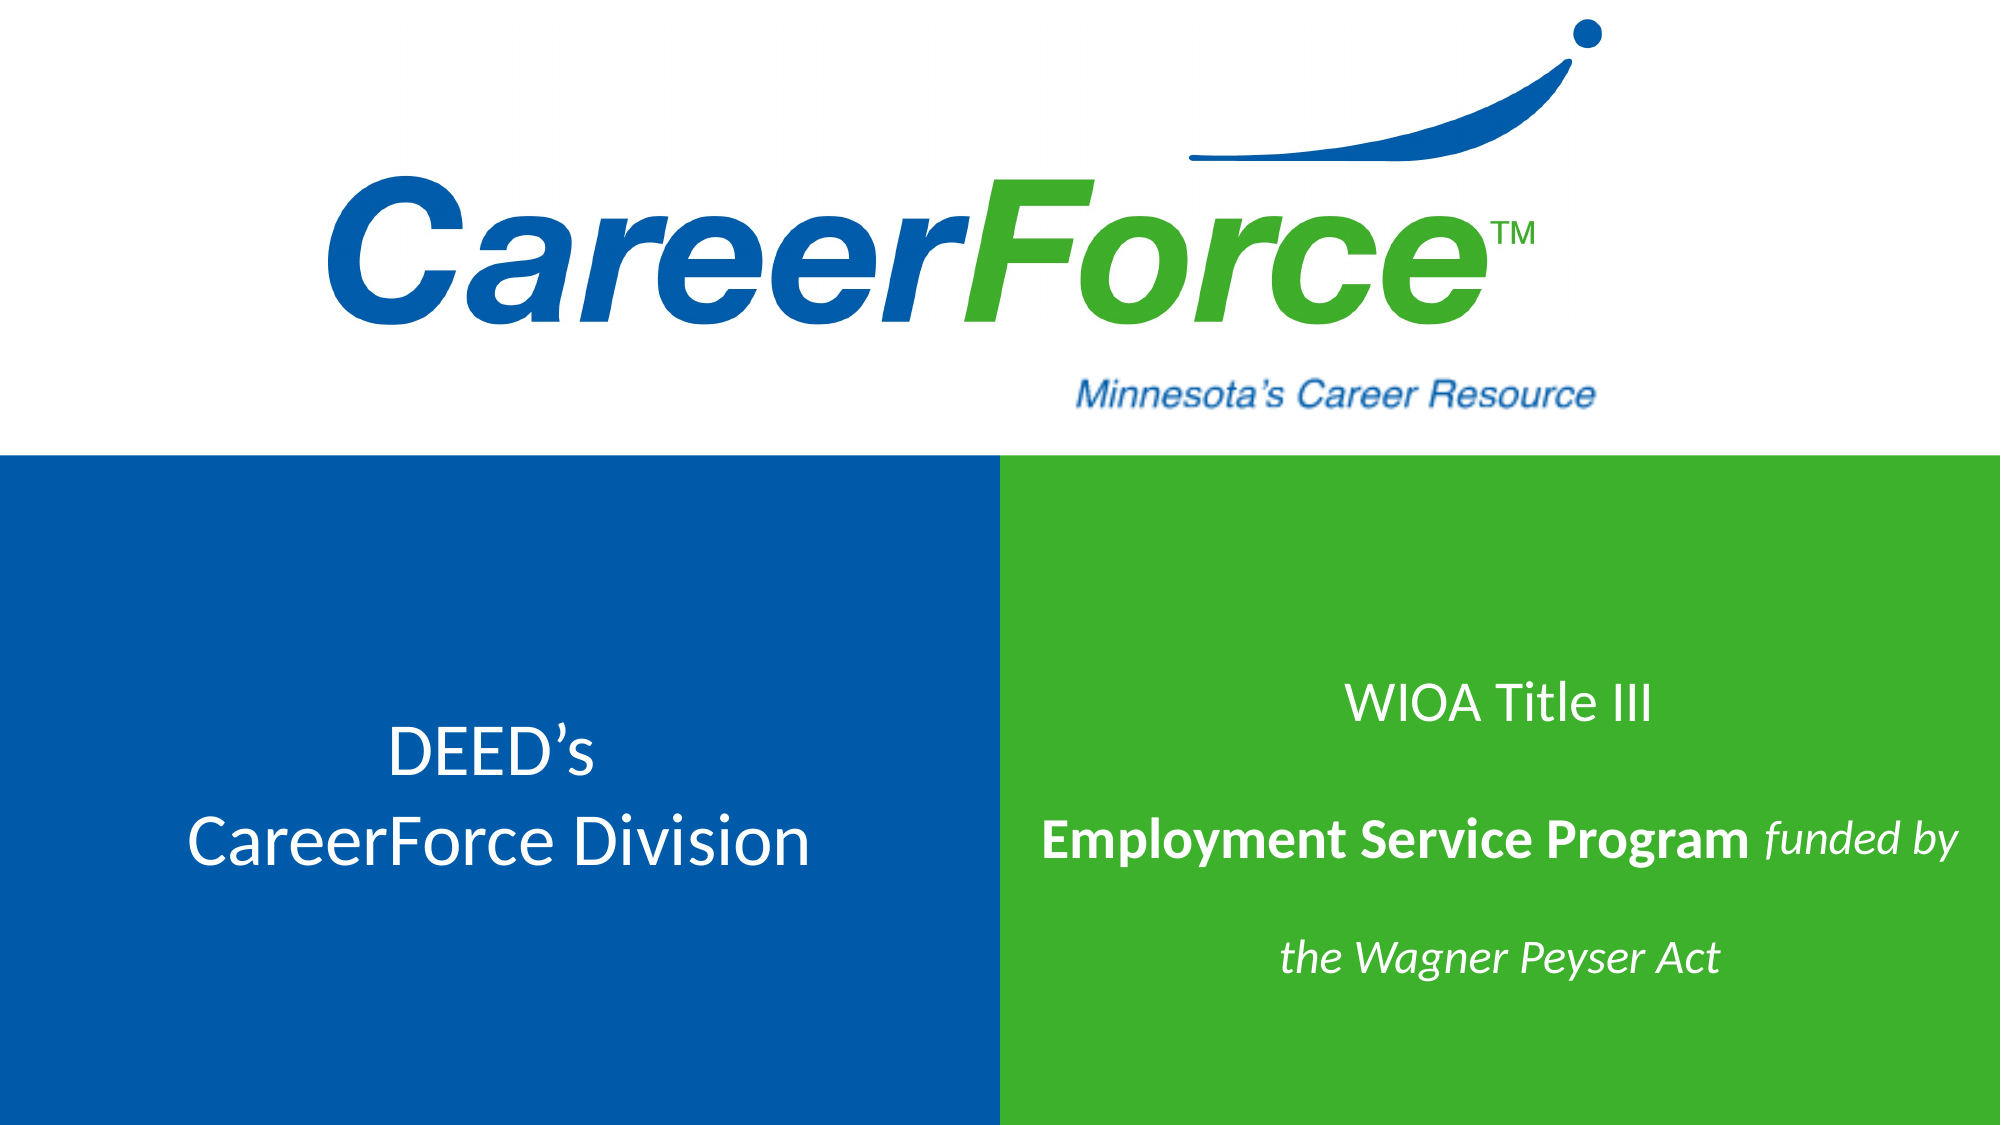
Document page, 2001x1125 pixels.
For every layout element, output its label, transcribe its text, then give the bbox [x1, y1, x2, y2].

picture [1050, 348, 1602, 432]
text_box DEED’s CareerForce Division [0, 455, 1001, 1125]
picture [328, 19, 1602, 325]
text_box WIOA Title III Employment Service Program funded by the Wagner Peyser Act [1001, 455, 2000, 1125]
